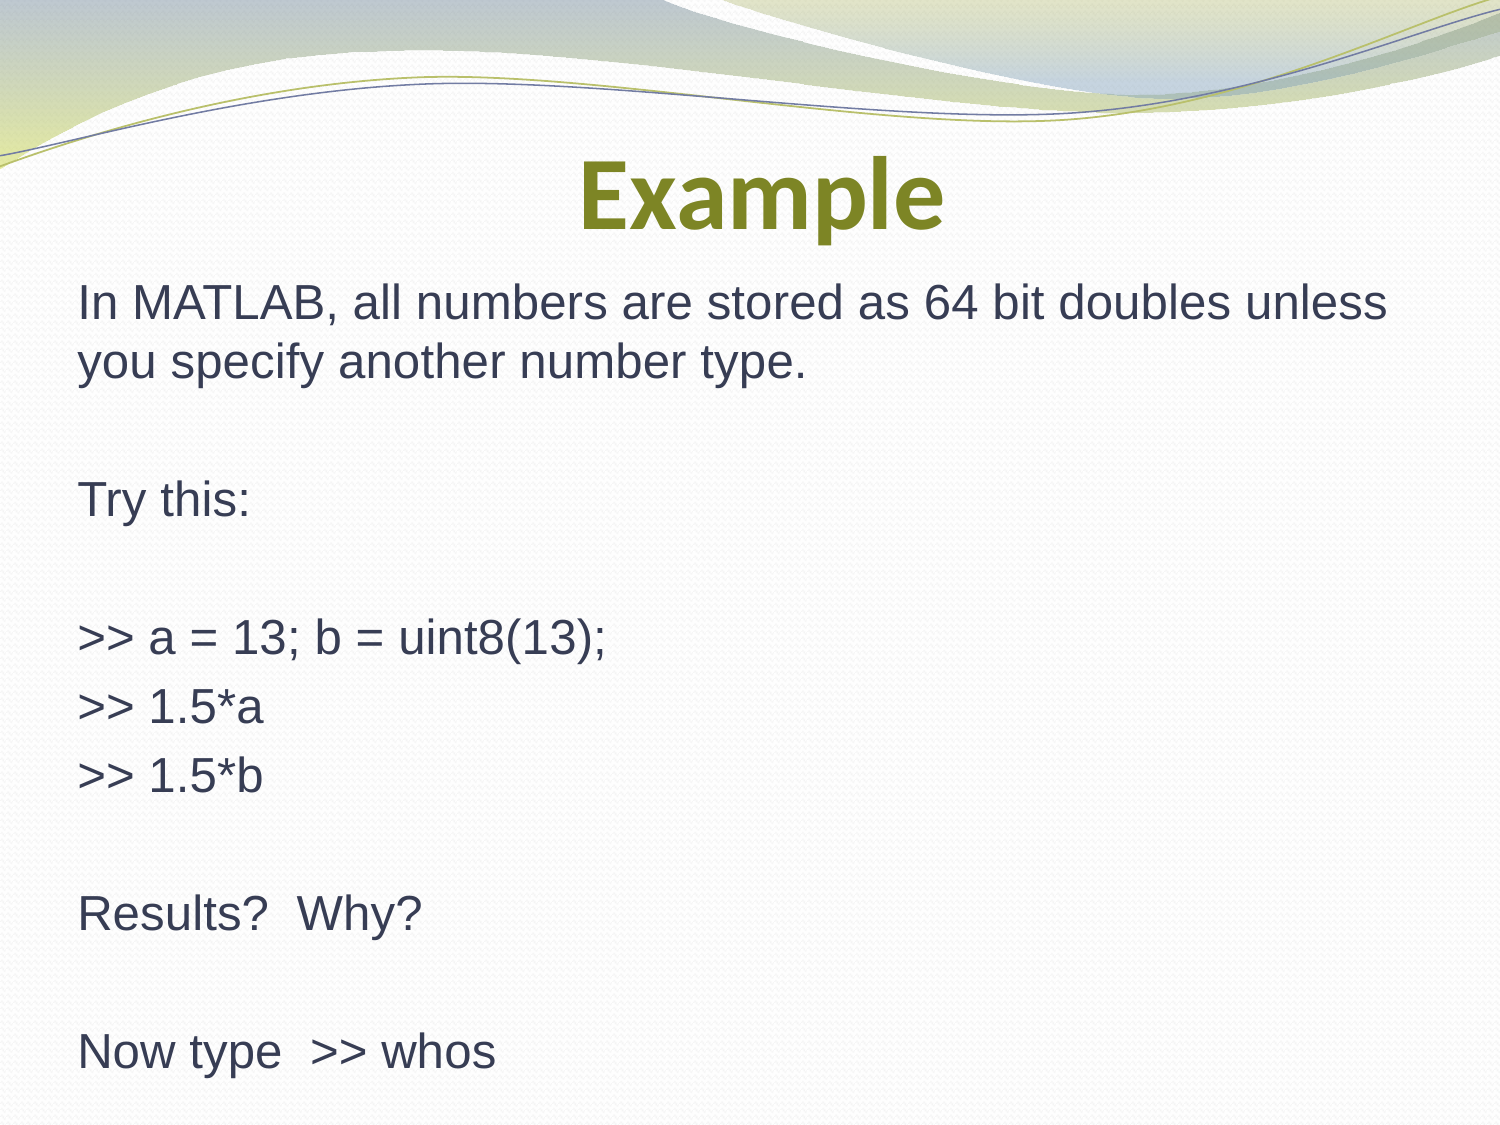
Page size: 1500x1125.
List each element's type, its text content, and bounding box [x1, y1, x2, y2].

list In MATLAB, all numbers are stored as 64 bit doubles unless you specify another number type. Try this: >> a = 13; b = uint8(13); >> 1.5*a >> 1.5*b Results? Why? Now type >> whos [62, 262, 1450, 1088]
title Example [87, 62, 1438, 250]
